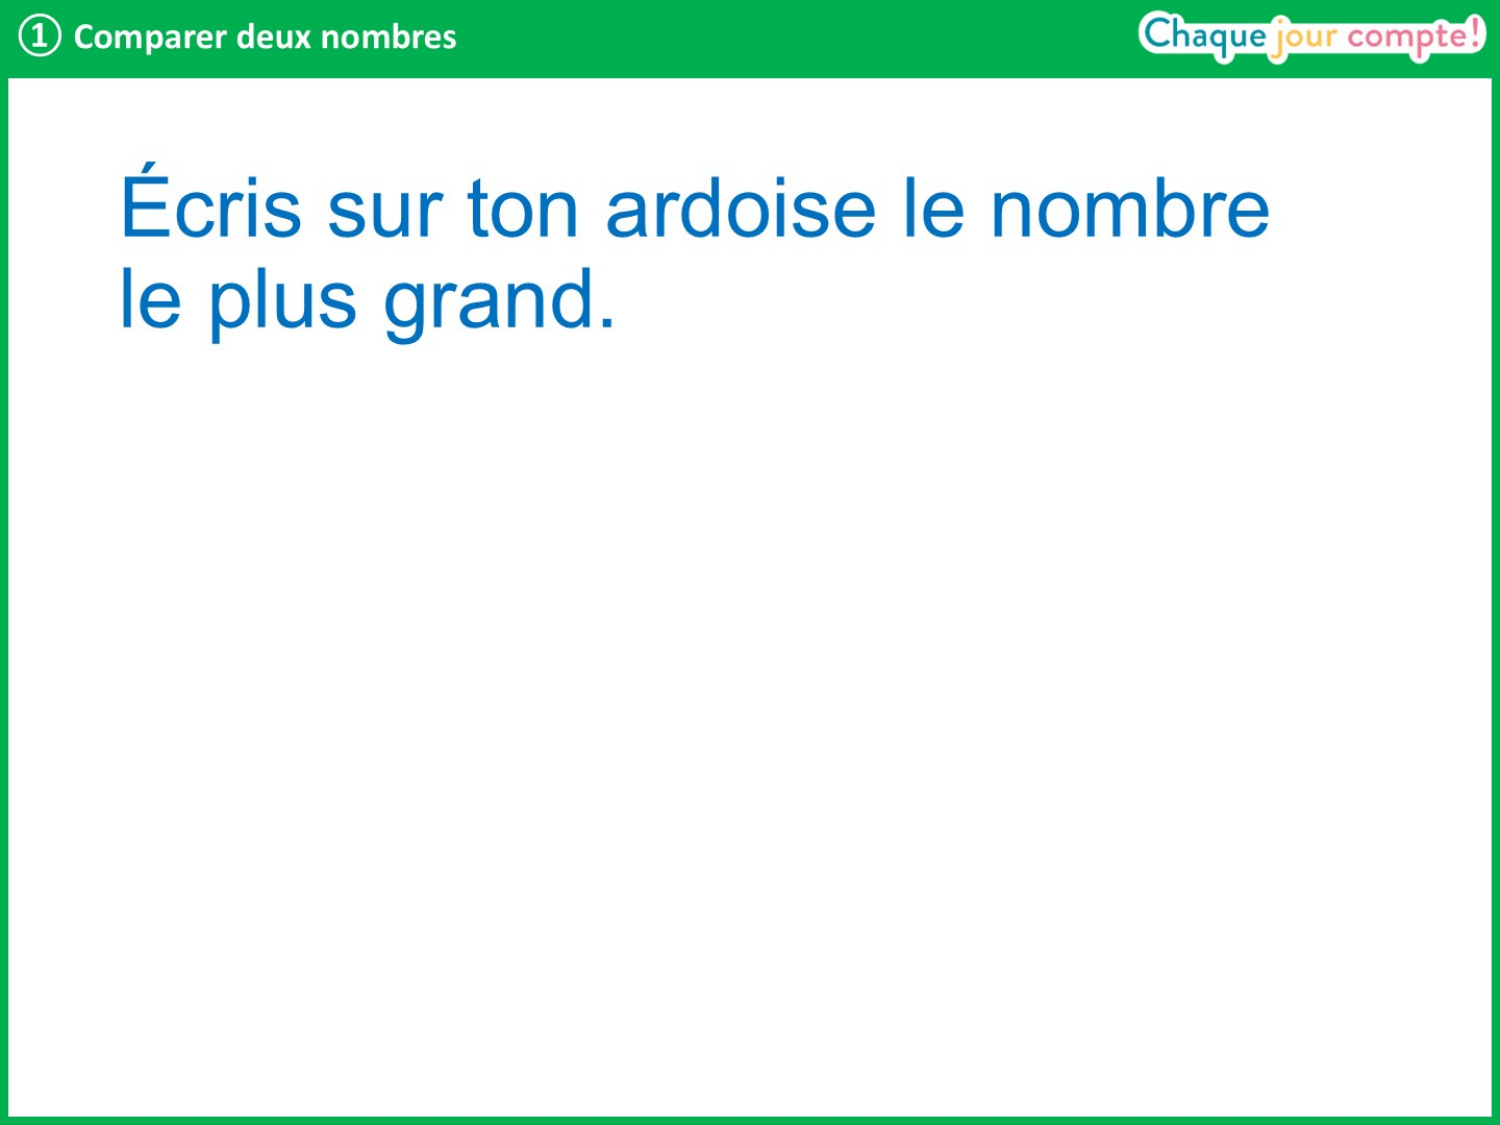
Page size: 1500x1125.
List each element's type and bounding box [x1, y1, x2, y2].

list [0, 0, 1500, 1125]
